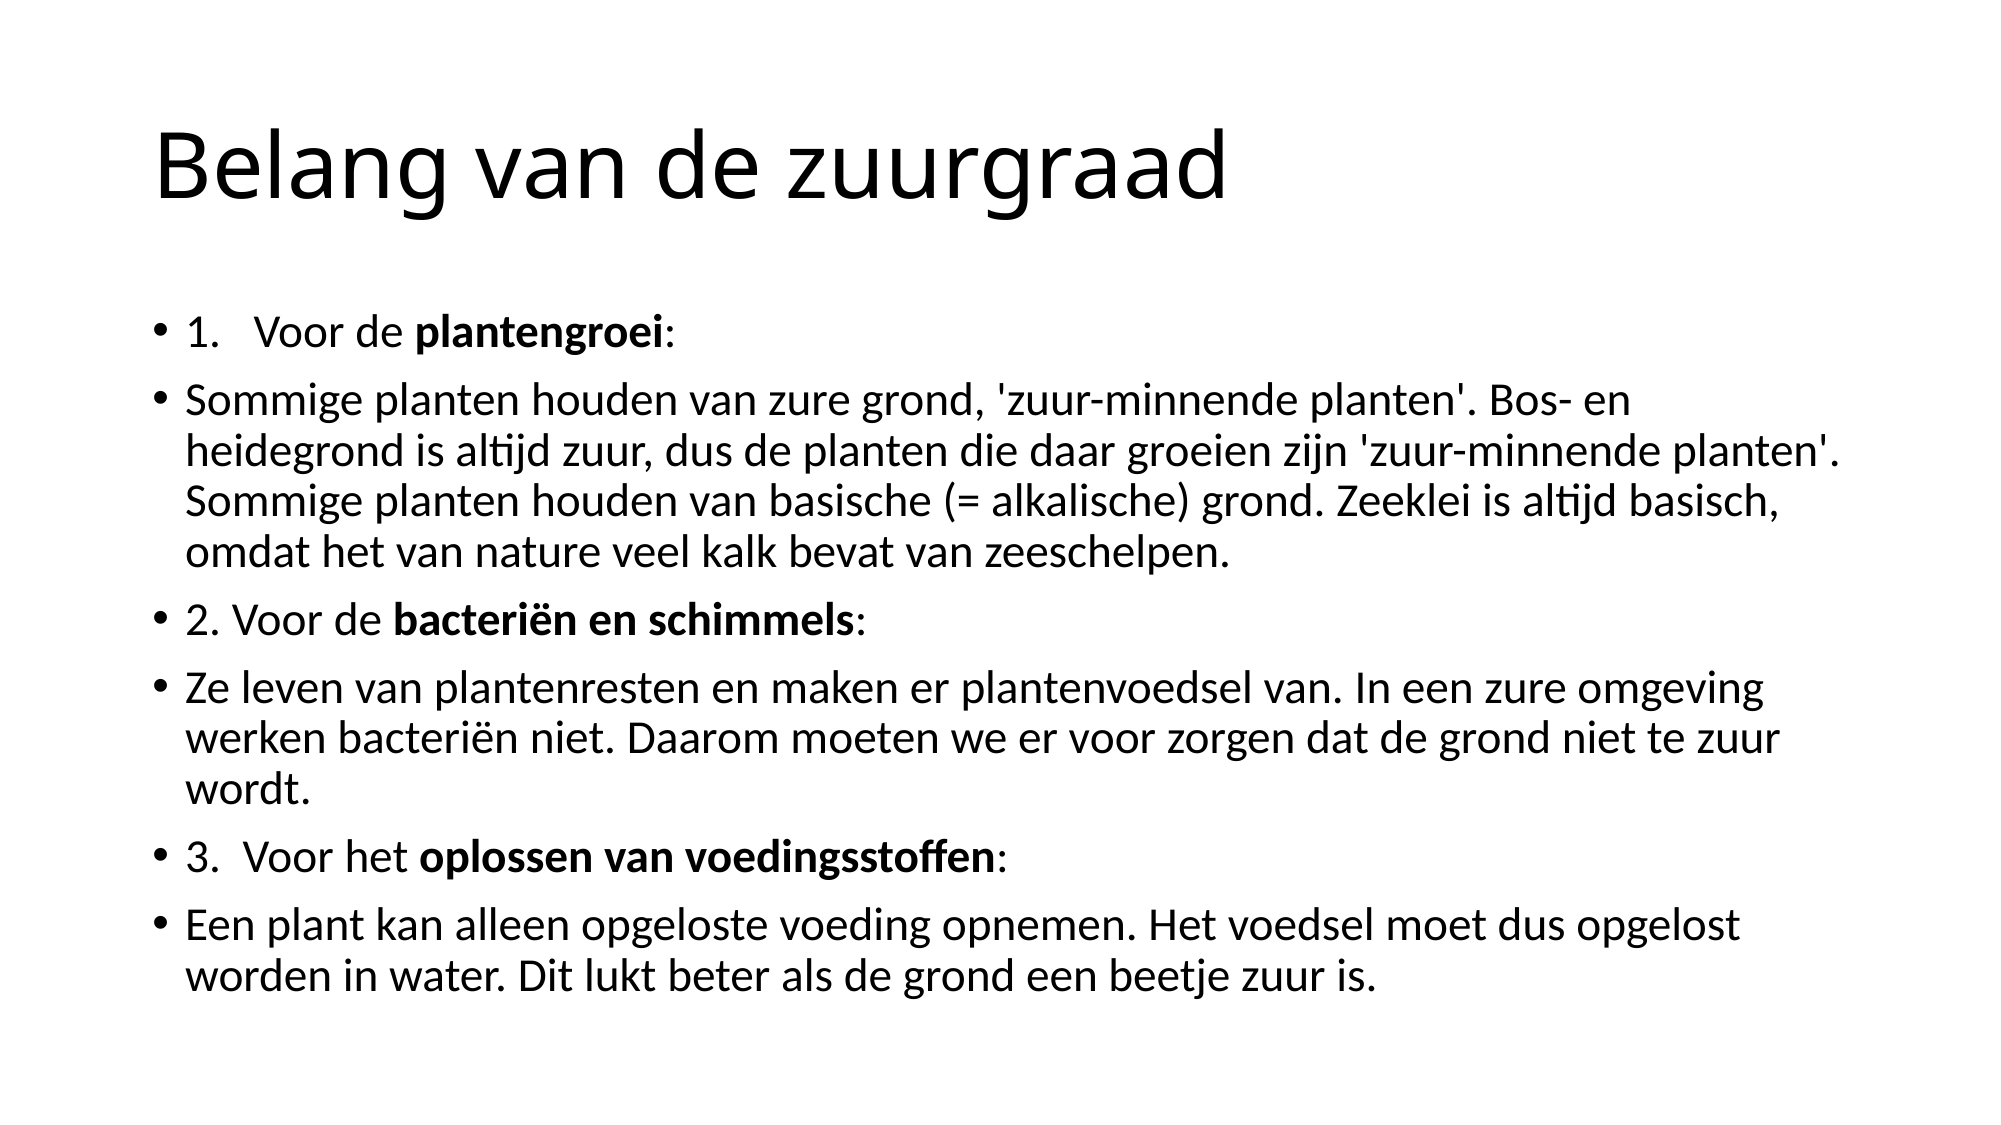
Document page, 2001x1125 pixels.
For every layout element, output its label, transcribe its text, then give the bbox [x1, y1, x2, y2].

list 1. Voor de plantengroei: Sommige planten houden van zure grond, 'zuur-minnende planten'. Bos- en heidegrond is altijd zuur, dus de planten die daar groeien zijn 'zuur-minnende planten'. Sommige planten houden van basische (= alkalische) grond. Zeeklei is altijd basisch, omdat het van nature veel kalk bevat van zeeschelpen. 2. Voor de bacteriën en schimmels: Ze leven van plantenresten en maken er plantenvoedsel van. In een zure omgeving werken bacteriën niet. Daarom moeten we er voor zorgen dat de grond niet te zuur wordt. 3. Voor het oplossen van voedingsstoffen: Een plant kan alleen opgeloste voeding opnemen. Het voedsel moet dus opgelost worden in water. Dit lukt beter als de grond een beetje zuur is. [137, 299, 1863, 1014]
title Belang van de zuurgraad [137, 59, 1863, 278]
